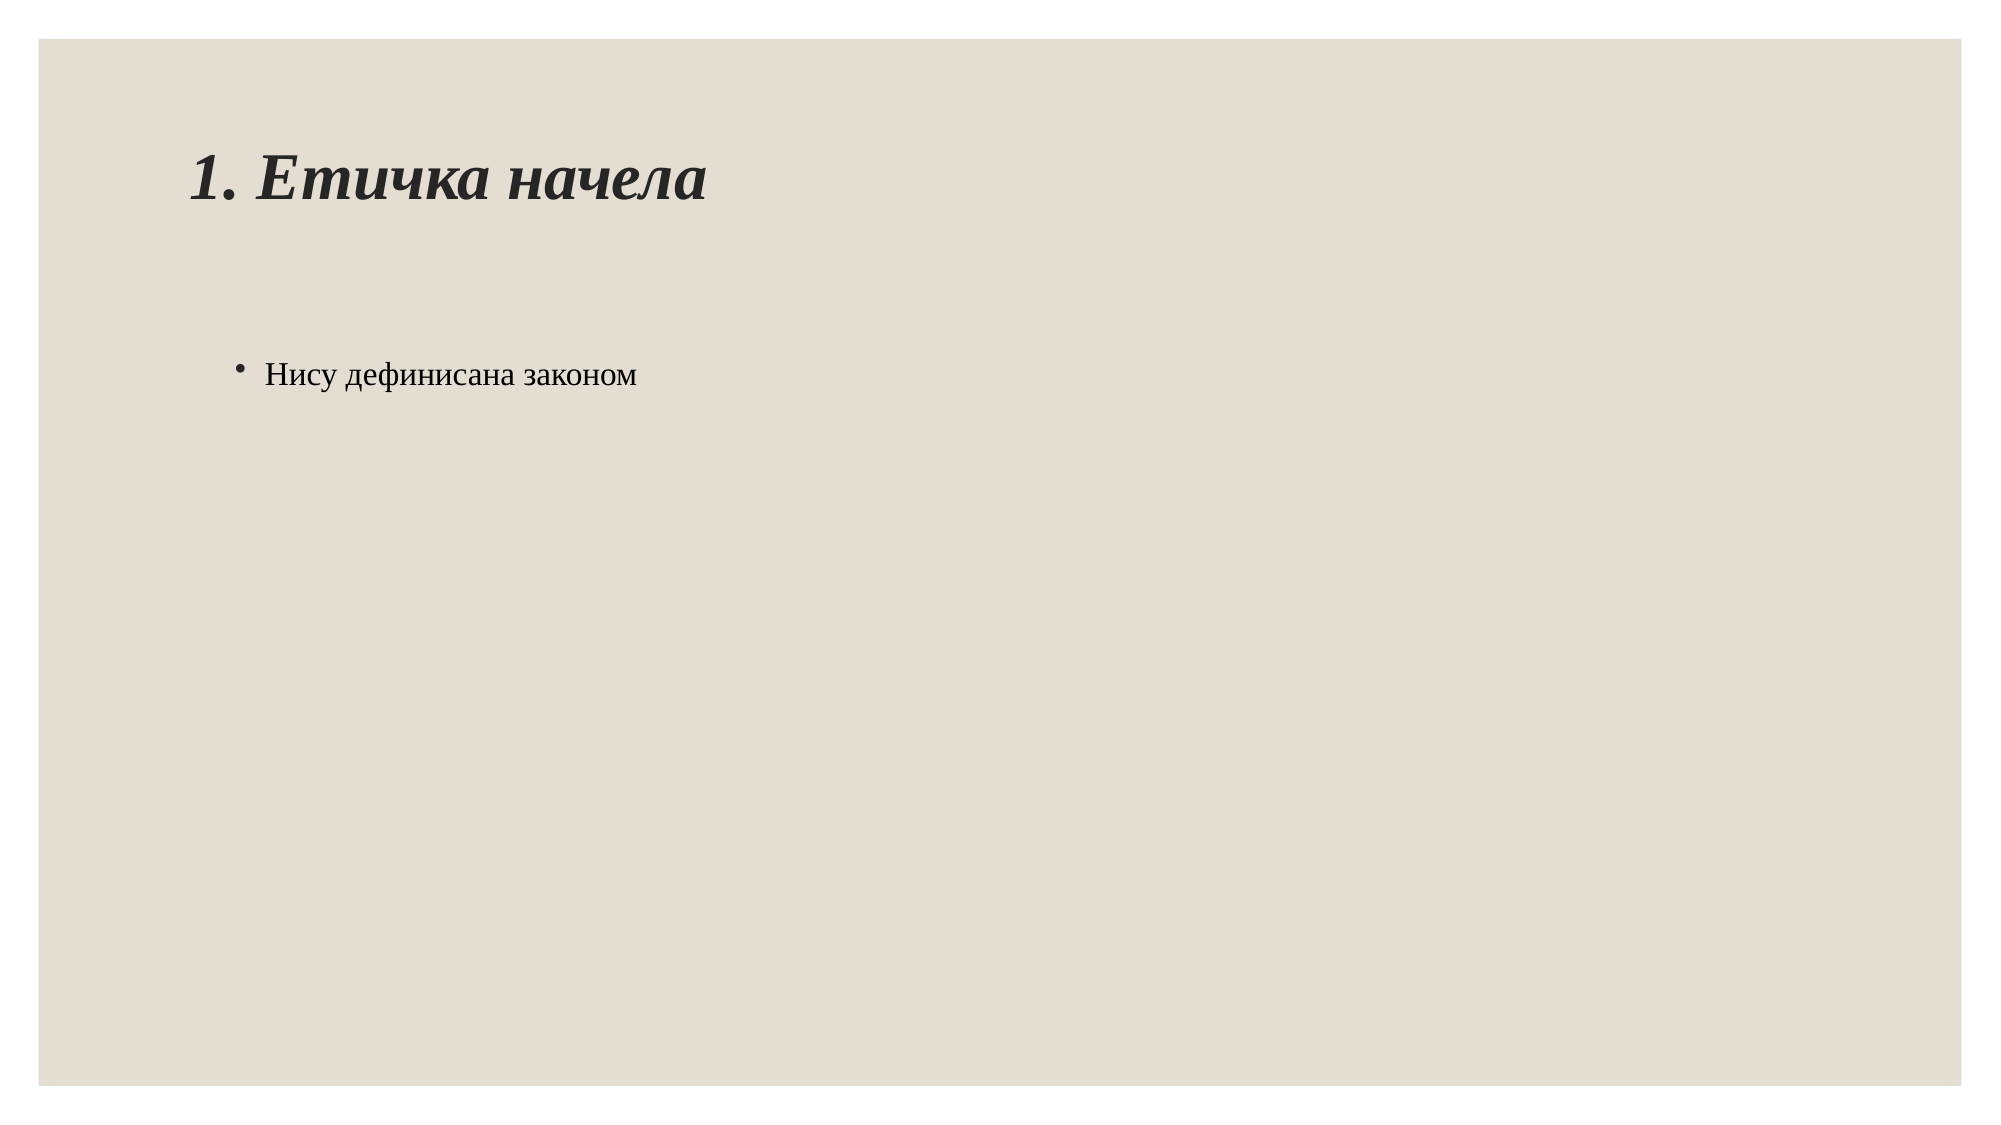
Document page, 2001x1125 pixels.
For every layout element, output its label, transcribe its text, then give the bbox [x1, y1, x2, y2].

list Нису дефинисана законом [174, 345, 1825, 990]
title 1. Етичка начела [174, 105, 1825, 331]
